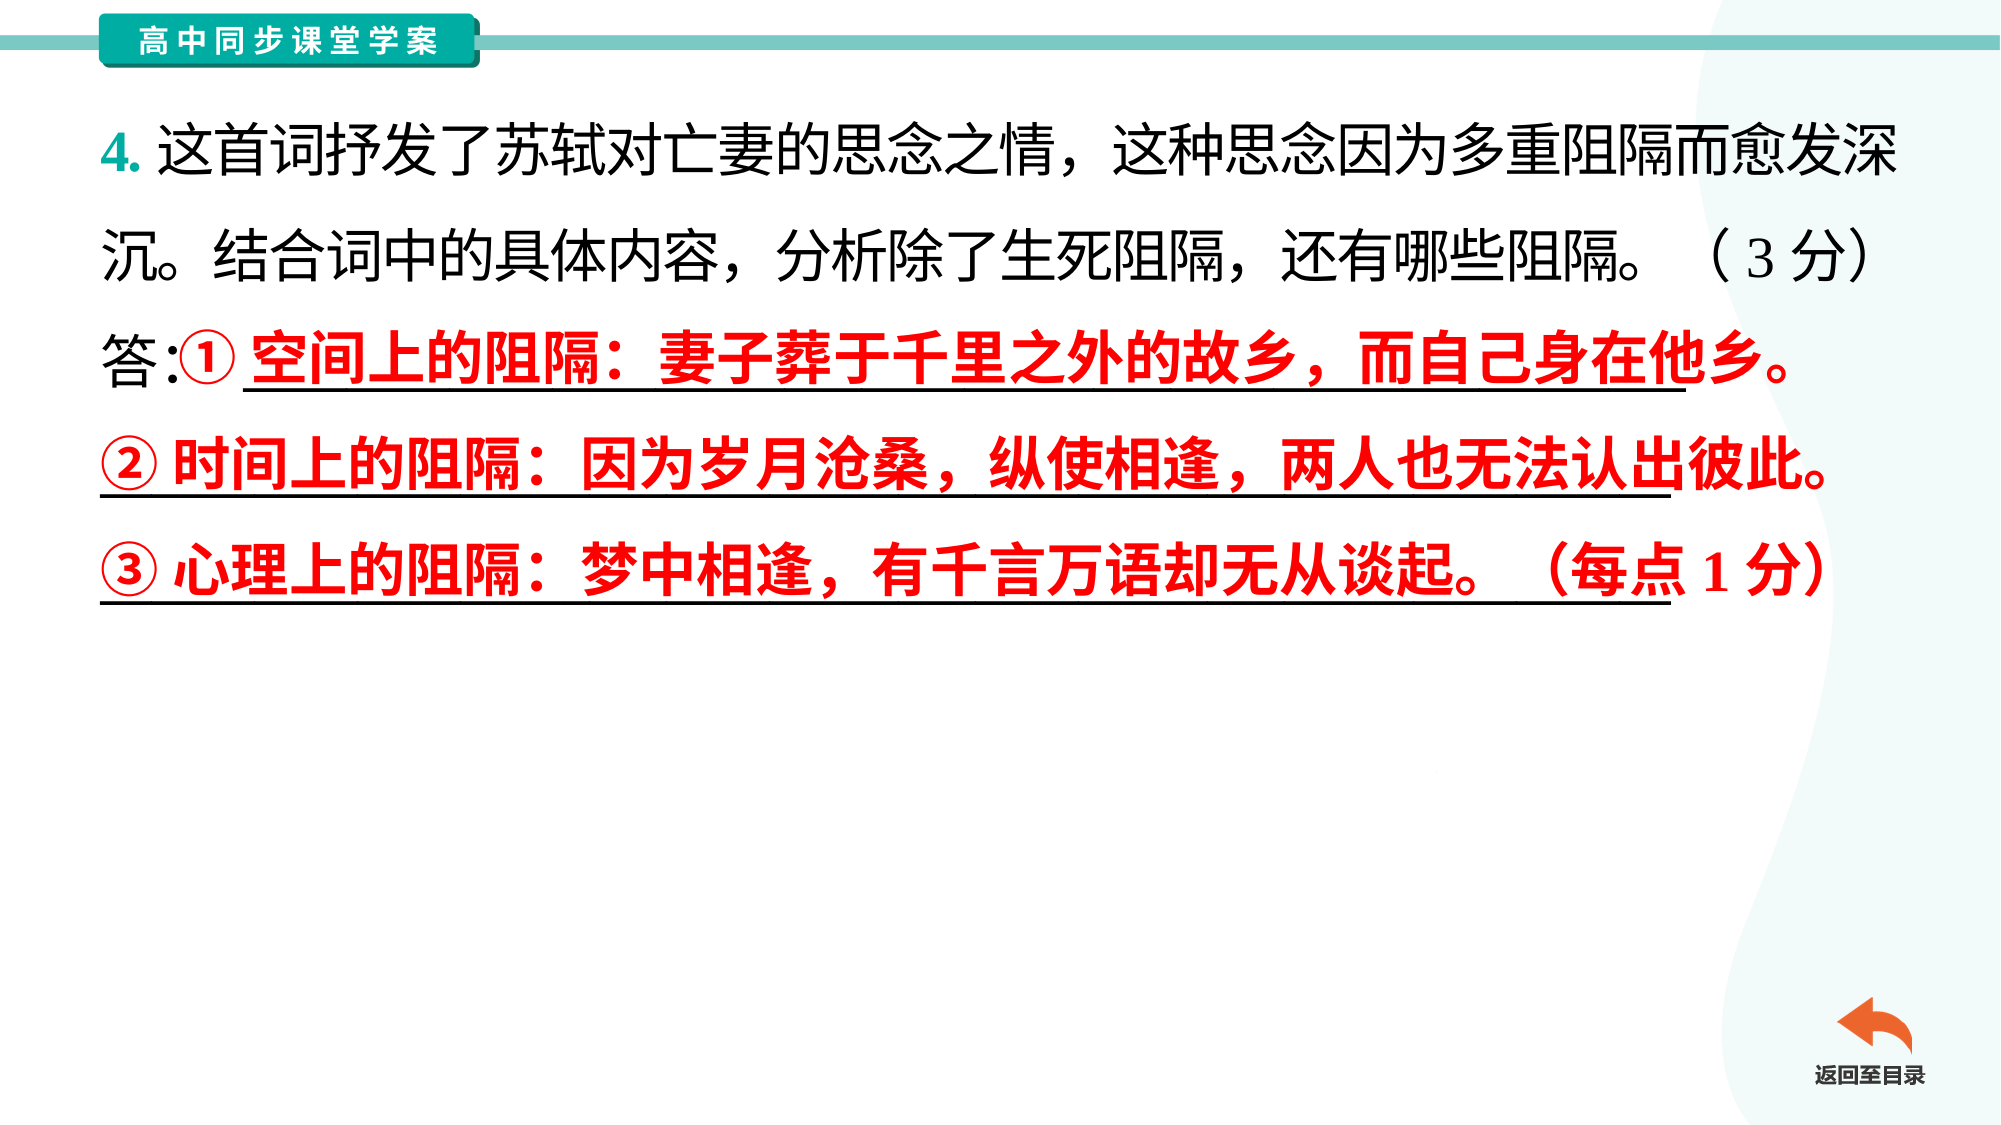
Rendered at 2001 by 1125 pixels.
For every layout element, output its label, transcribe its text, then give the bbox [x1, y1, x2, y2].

picture [0, 0, 2000, 1125]
text_box 4.这首词抒发了苏轼对亡妻的思念之情，这种思念因为多重阻隔而愈发深 沉。结合词中的具体内容，分析除了生死阻隔，还有哪些阻隔。（3分） 答： ________________________________________________________ _____________________________________________________________ _____________________________________________________________ [100, 604, 1899, 608]
text_box 4.这首词抒发了苏轼对亡妻的思念之情，这种思念因为多重阻隔而愈发深 沉。结合词中的具体内容，分析除了生死阻隔，还有哪些阻隔。（3分） 答： ________________________________________________________ _____________________________________________________________ _____________________________________________________________ [100, 76, 1899, 284]
text_box ①空间上的阻隔：妻子葬于千里之外的故乡，而自己身在他乡。 ②时间上的阻隔：因为岁月沧桑，纵使相逢，两人也无法认出彼此。 ③心理上的阻隔：梦中相逢，有千言万语却无从谈起。（每点1分） [100, 284, 1899, 604]
